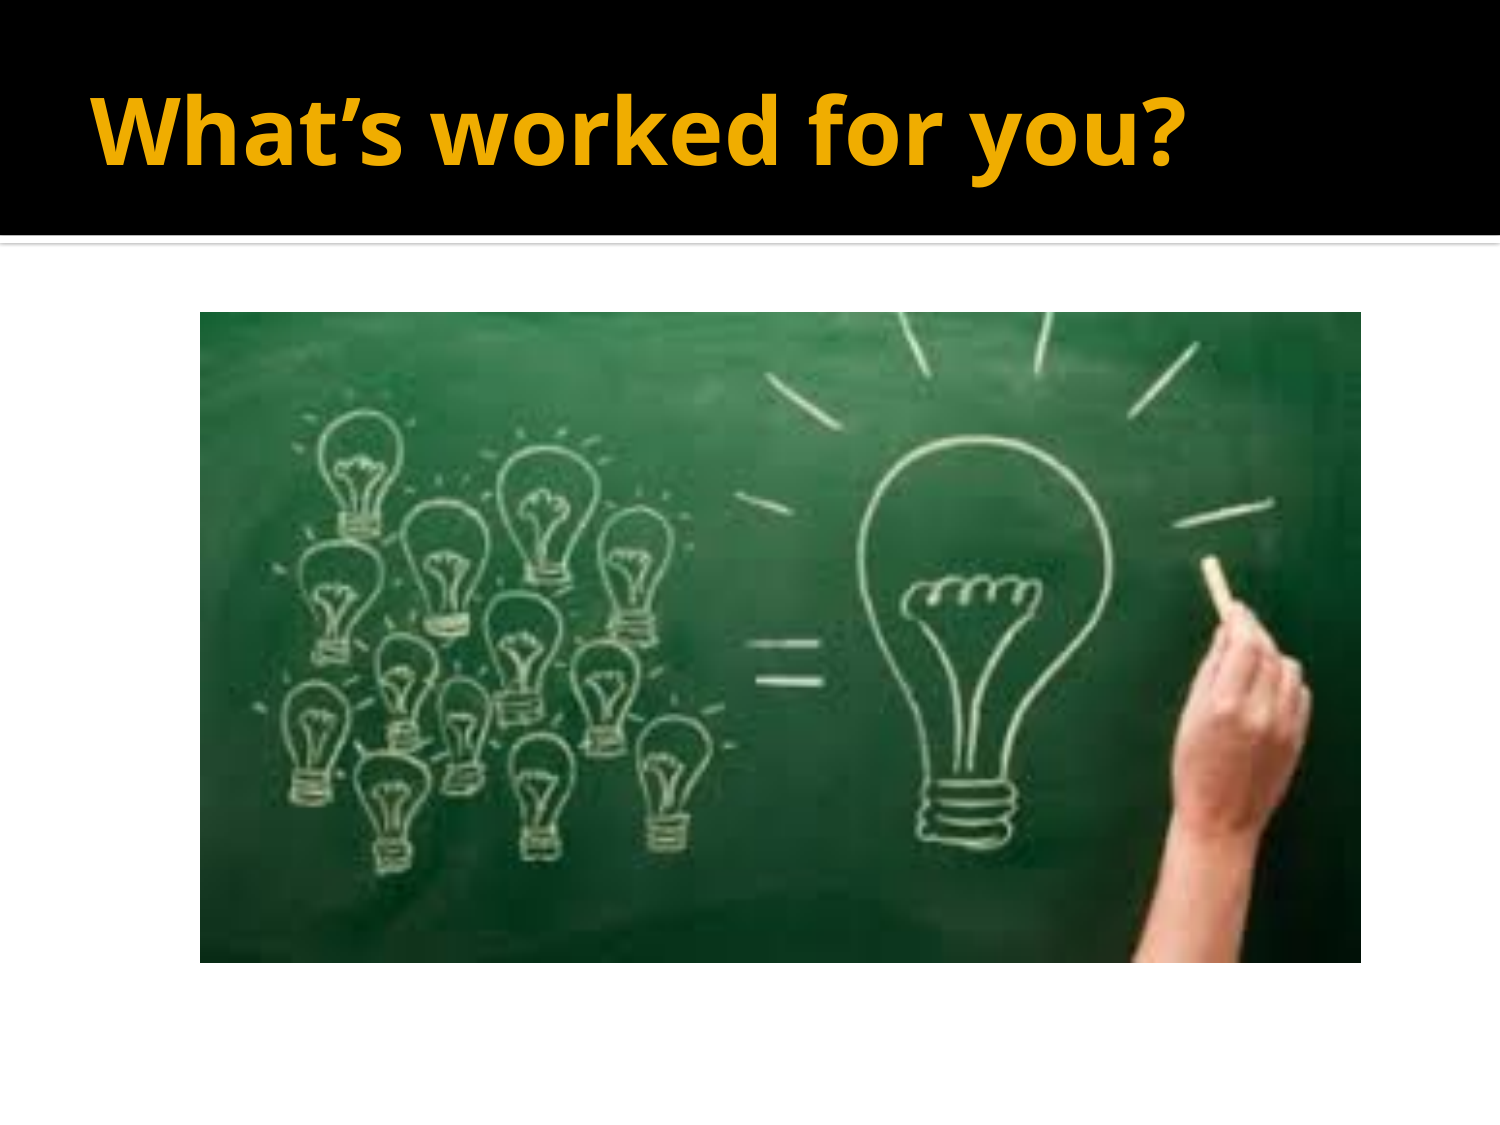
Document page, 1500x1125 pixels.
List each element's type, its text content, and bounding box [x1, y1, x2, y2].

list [199, 312, 1361, 963]
title What’s worked for you? [75, 25, 1425, 231]
